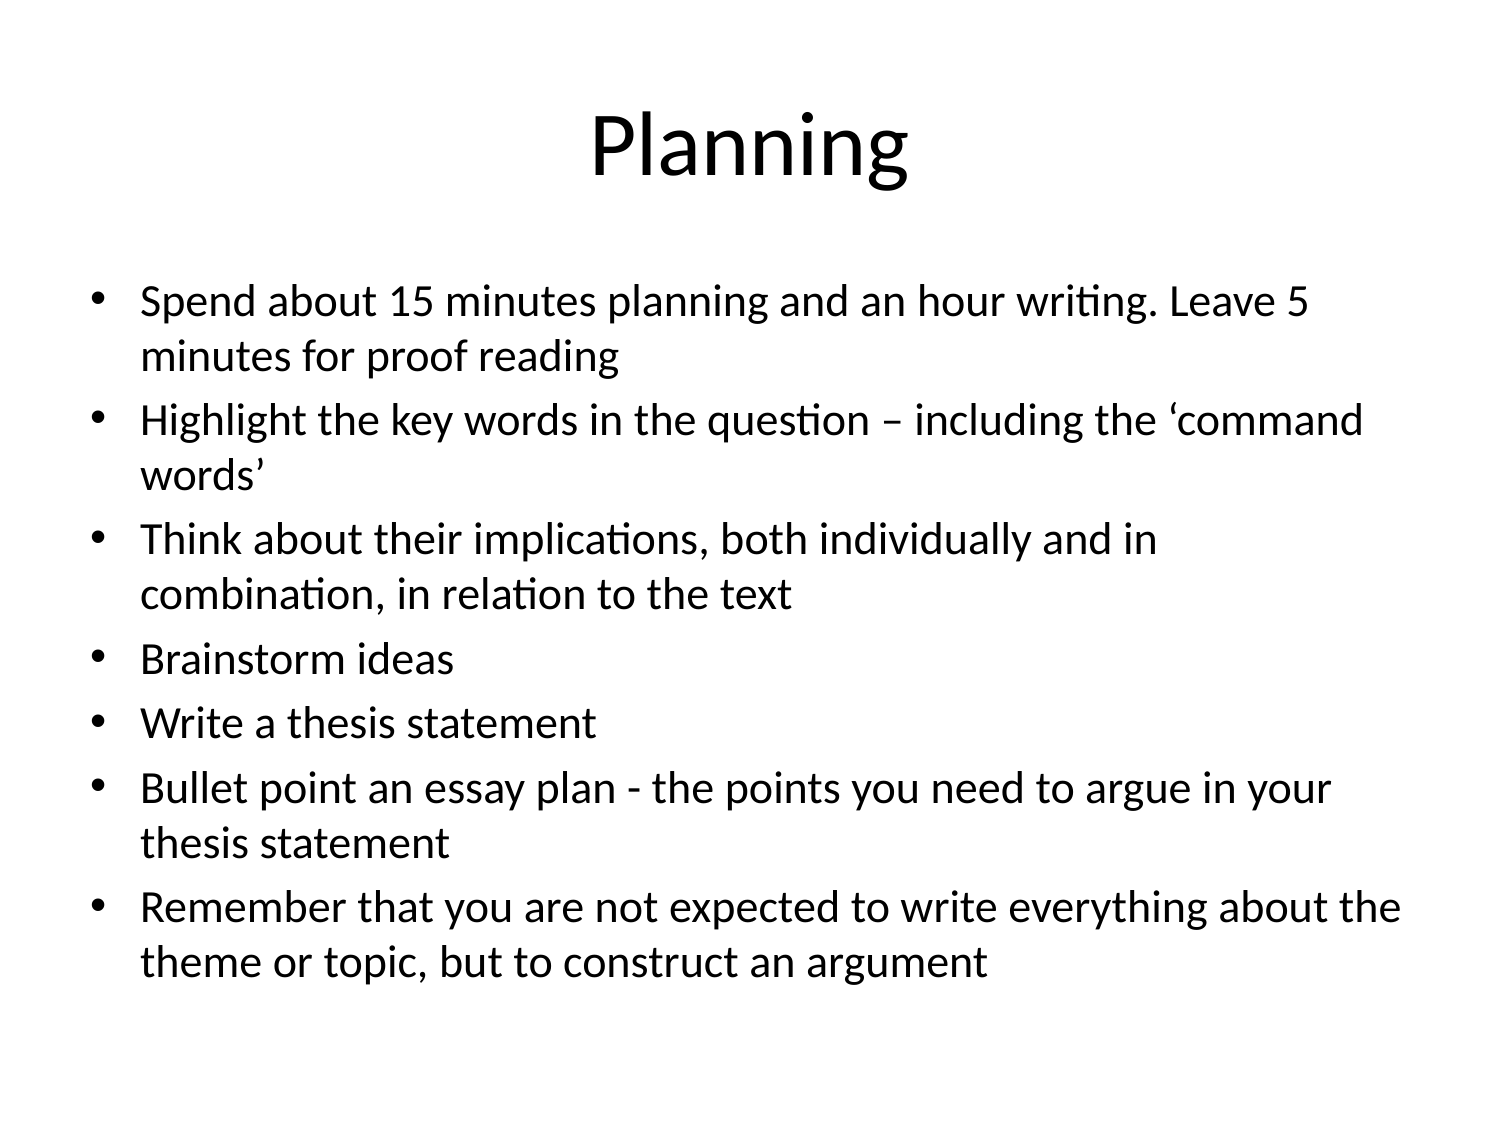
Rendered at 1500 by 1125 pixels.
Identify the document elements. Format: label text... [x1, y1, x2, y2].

title Planning [75, 45, 1425, 233]
list Spend about 15 minutes planning and an hour writing. Leave 5 minutes for proof reading Highlight the key words in the question – including the ‘command words’ Think about their implications, both individually and in combination, in relation to the text Brainstorm ideas Write a thesis statement Bullet point an essay plan - the points you need to argue in your thesis statement Remember that you are not expected to write everything about the theme or topic, but to construct an argument [75, 262, 1425, 1005]
